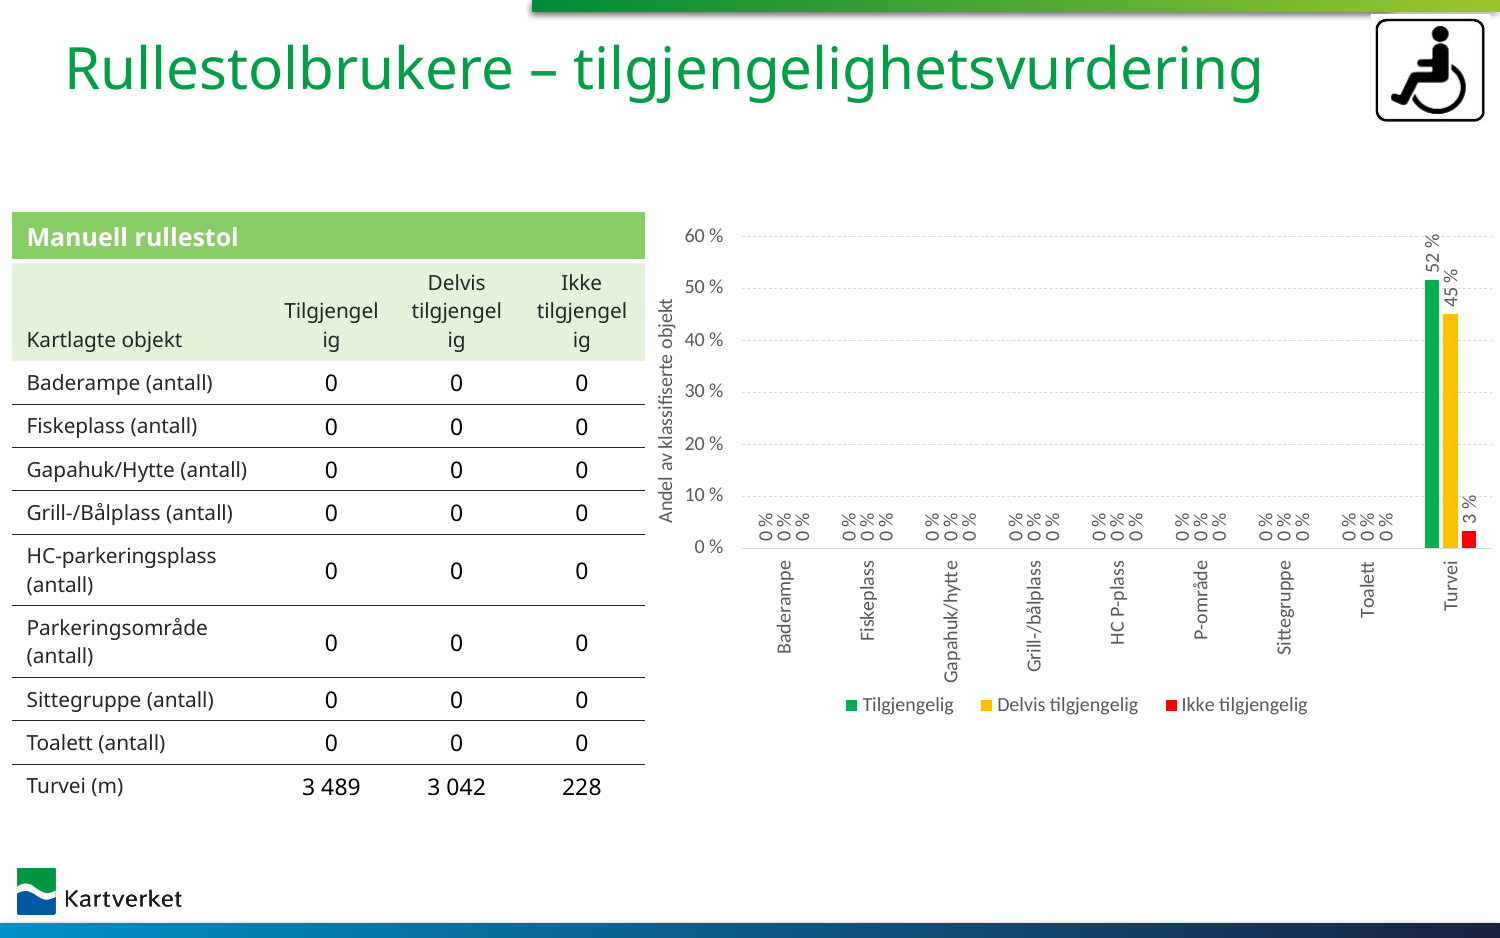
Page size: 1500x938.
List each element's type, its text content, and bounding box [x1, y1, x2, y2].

table_cell 0 [269, 721, 394, 764]
table_cell 0 [269, 448, 394, 490]
table_cell 0 [394, 678, 519, 720]
table_cell 3 042 [394, 765, 519, 807]
table_cell 0 [519, 361, 638, 404]
table_cell Fiskeplass (antall) [12, 405, 269, 447]
table_cell Grill-/Bålplass (antall) [12, 491, 269, 534]
table_cell Turvei (m) [12, 765, 269, 807]
table_cell 0 [269, 606, 394, 677]
table_cell 0 [394, 491, 519, 534]
table_cell 0 [519, 535, 638, 605]
table_cell Toalett (antall) [12, 721, 269, 764]
table_cell Gapahuk/Hytte (antall) [12, 448, 269, 490]
table_cell Ikke tilgjengelig [519, 263, 638, 361]
table_cell 0 [269, 361, 394, 404]
table_cell 0 [394, 361, 519, 404]
table_cell 0 [394, 535, 519, 605]
table_cell 0 [394, 721, 519, 764]
table_cell 3 489 [269, 765, 394, 807]
table_cell Sittegruppe (antall) [12, 678, 269, 720]
table_header Manuell rullestol [12, 212, 645, 259]
picture [1371, 13, 1491, 127]
picture [643, 218, 1500, 728]
table_cell 0 [519, 721, 645, 764]
table_cell Baderampe (antall) [12, 361, 269, 404]
table_cell 0 [394, 606, 519, 677]
table_cell Parkeringsområde (antall) [12, 606, 269, 677]
table_cell Tilgjengelig [269, 263, 394, 361]
text_box Rullestolbrukere – tilgjengelighetsvurdering [49, 12, 1372, 109]
table_cell 0 [269, 491, 394, 534]
table_cell 228 [519, 765, 645, 807]
table_cell 0 [519, 606, 638, 677]
table_cell 0 [519, 678, 638, 720]
table_cell 0 [394, 405, 519, 447]
table_cell 0 [269, 678, 394, 720]
table_cell 0 [519, 405, 638, 447]
table_cell 0 [269, 535, 394, 605]
table_cell Delvis tilgjengelig [394, 263, 519, 361]
table_cell 0 [519, 448, 638, 490]
table_cell 0 [519, 491, 638, 534]
table_cell 0 [269, 405, 394, 447]
table_cell HC-parkeringsplass (antall) [12, 535, 269, 605]
table_cell 0 [394, 448, 519, 490]
table_cell Kartlagte objekt [12, 263, 269, 361]
